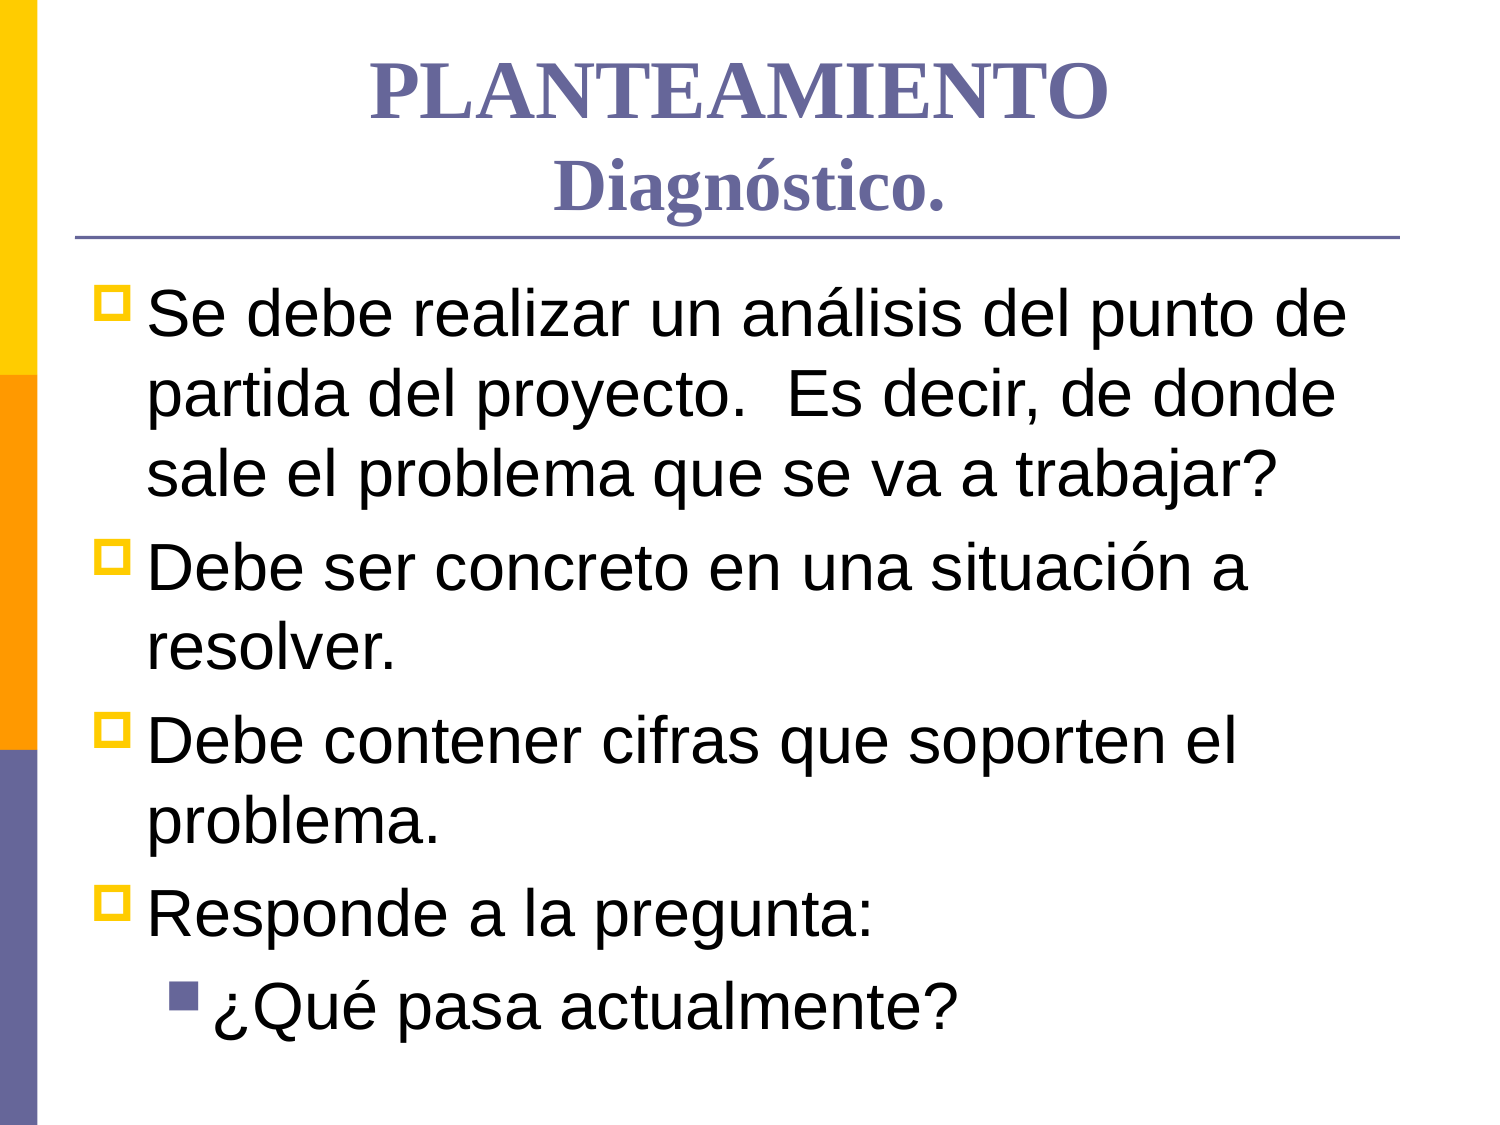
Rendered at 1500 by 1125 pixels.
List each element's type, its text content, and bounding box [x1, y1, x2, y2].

title PLANTEAMIENTO Diagnóstico. [75, 45, 1425, 233]
list Se debe realizar un análisis del punto de partida del proyecto. Es decir, de donde sale el problema que se va a trabajar? Debe ser concreto en una situación a resolver. Debe contener cifras que soporten el problema. Responde a la pregunta: ¿Qué pasa actualmente? [75, 262, 1425, 1006]
